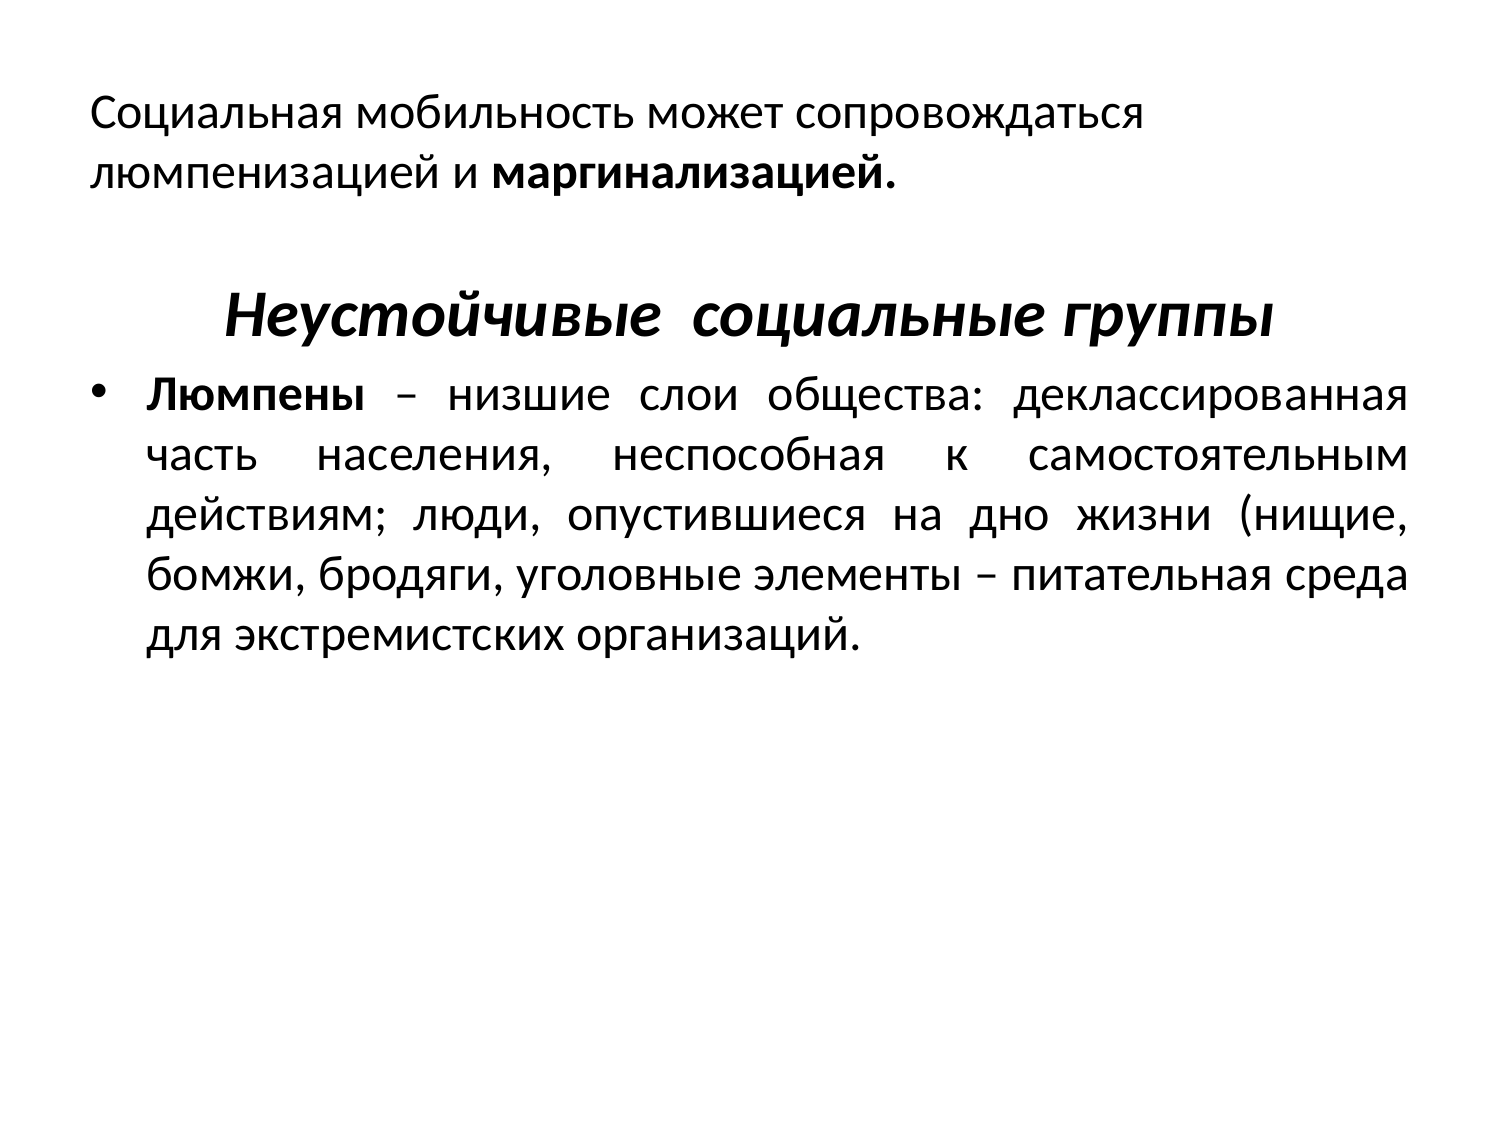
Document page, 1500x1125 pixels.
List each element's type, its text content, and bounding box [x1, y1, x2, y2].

title Социальная мобильность может сопровождаться люмпенизацией и маргинализацией. [75, 45, 1425, 233]
list Неустойчивые социальные группы Люмпены – низшие слои общества: деклассированная часть населения, неспособная к самостоятельным действиям; люди, опустившиеся на дно жизни (нищие, бомжи, бродяги, уголовные элементы – питательная среда для экстремистских организаций. [75, 262, 1425, 1005]
